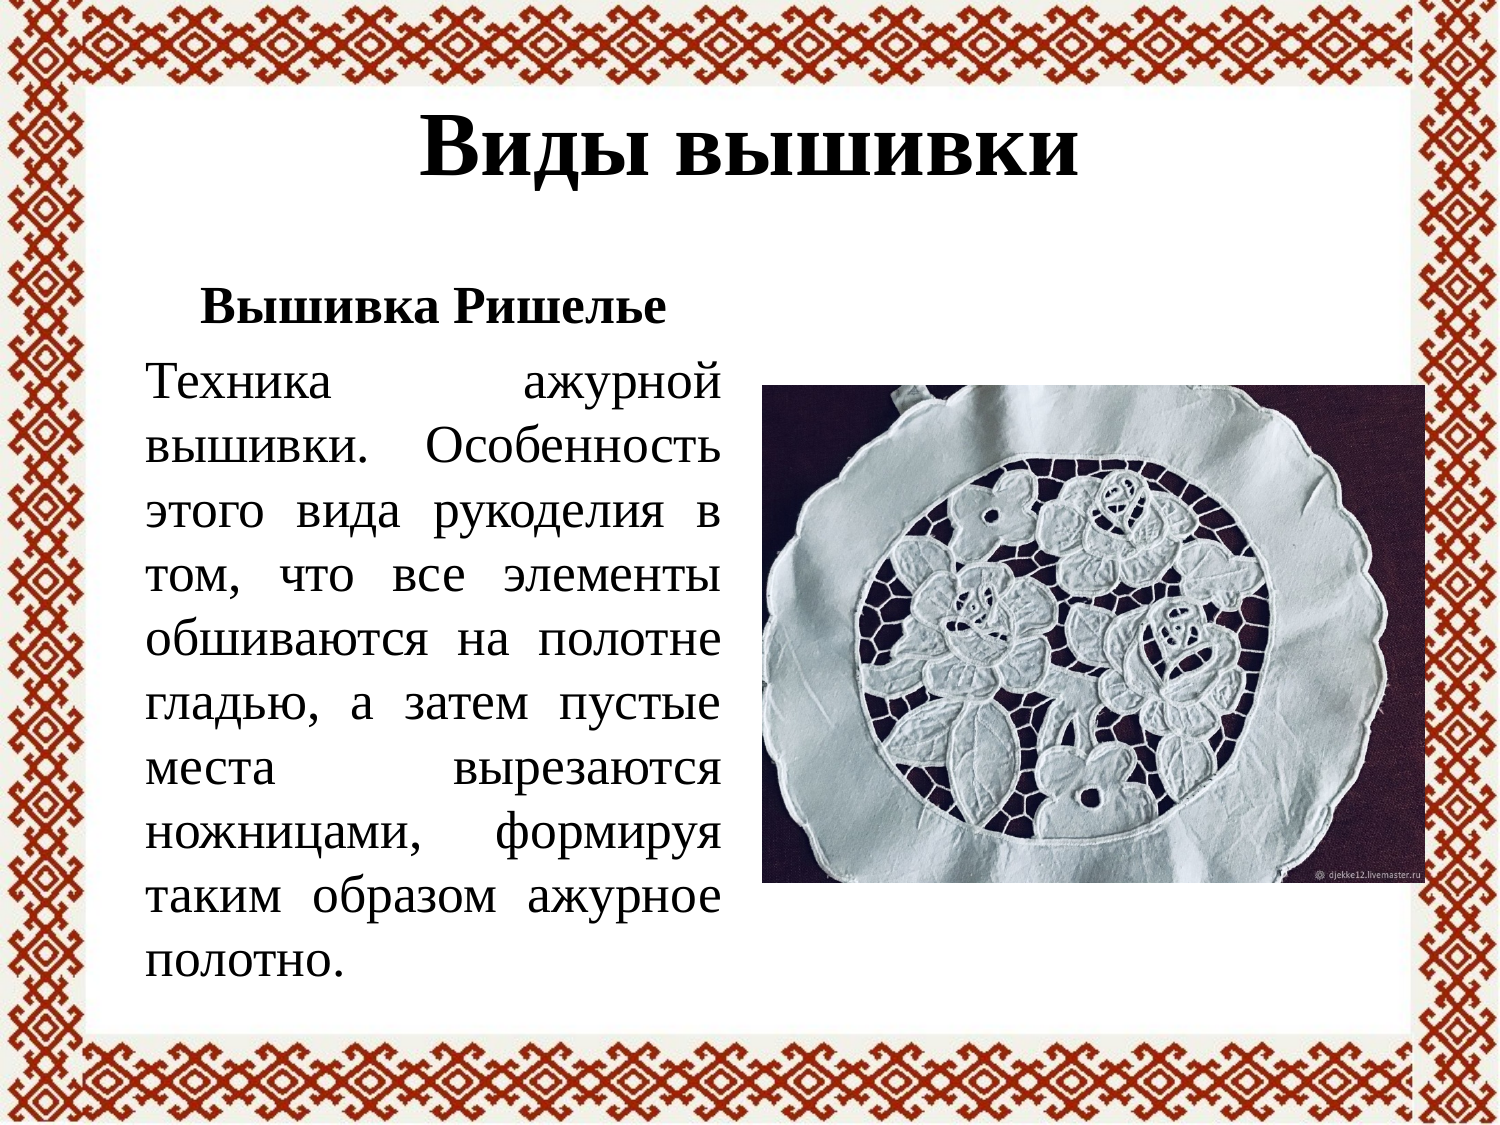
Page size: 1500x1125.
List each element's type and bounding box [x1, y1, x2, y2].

list [762, 384, 1426, 883]
picture [0, 0, 1500, 1125]
